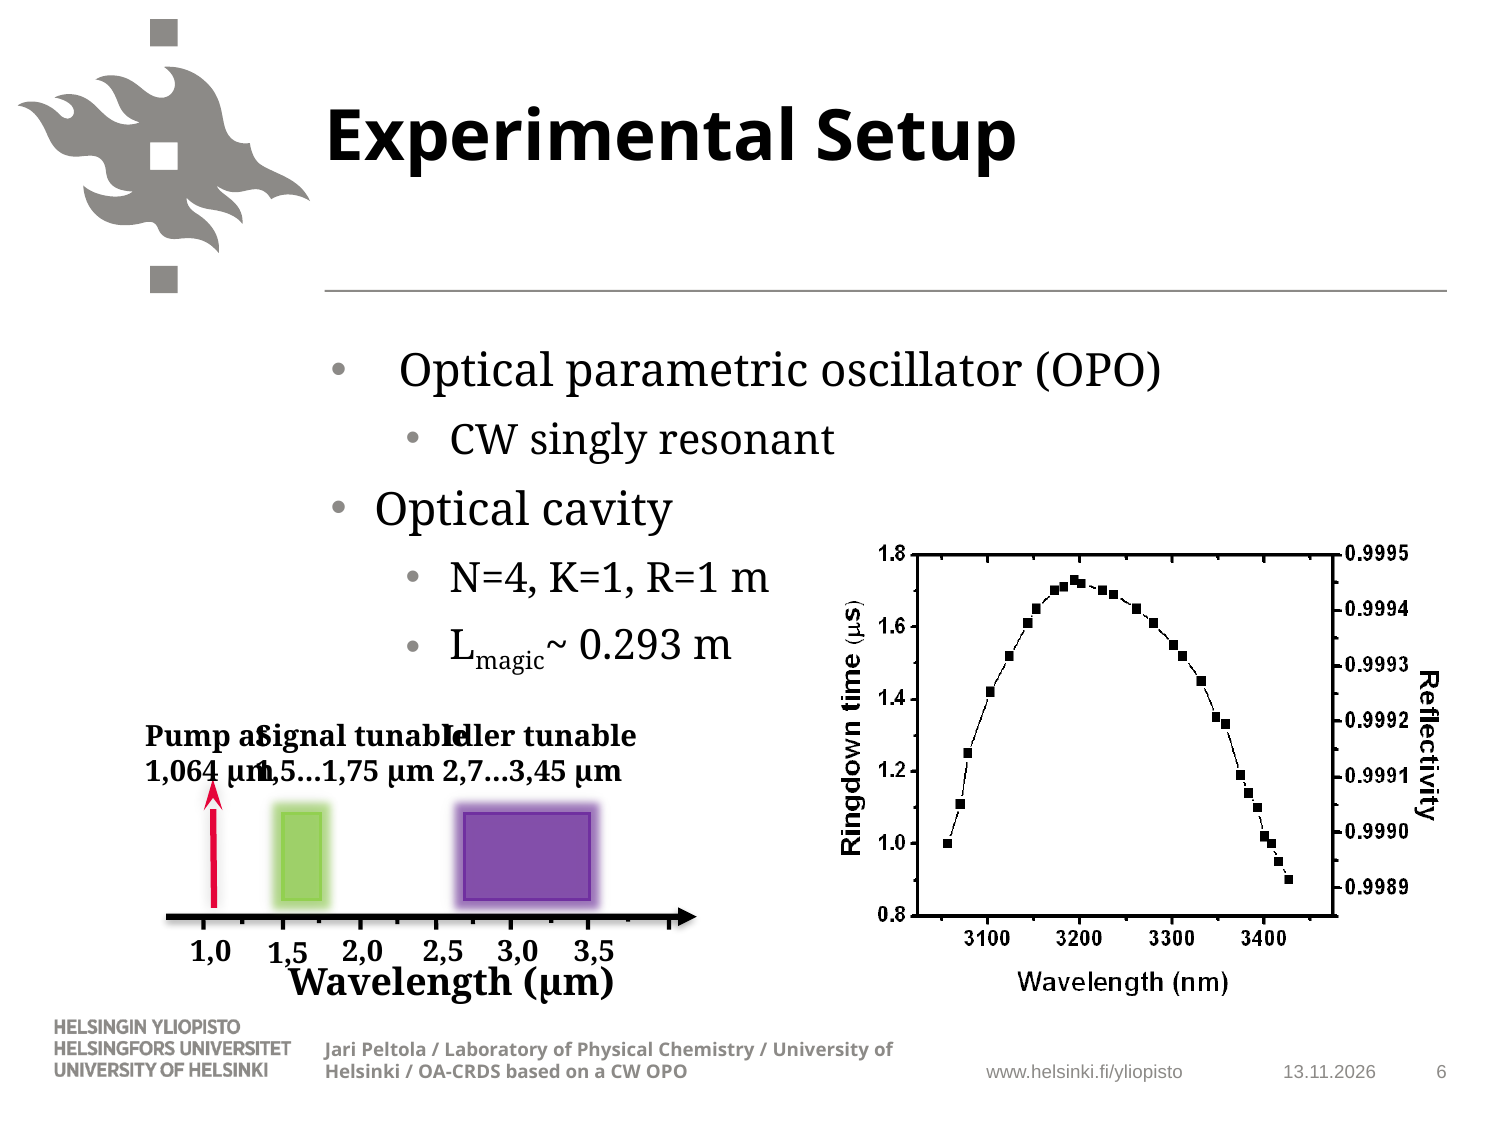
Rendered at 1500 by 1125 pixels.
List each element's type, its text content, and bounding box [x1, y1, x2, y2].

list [802, 497, 1476, 1031]
title Experimental Setup [324, 89, 1448, 280]
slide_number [1230, 1038, 1376, 1083]
text_box Optical parametric oscillator (OPO) CW singly resonant Optical cavity N=4, K=1, R=1 m Lmagic~ 0.293 m [330, 340, 1453, 1003]
slide_number 6 [1376, 1038, 1447, 1083]
picture [53, 1017, 292, 1079]
footer Jari Peltola / Laboratory of Physical Chemistry / University of Helsinki / OA-CRDS based on a CW OPO [324, 1011, 916, 1083]
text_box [147, 709, 698, 1004]
